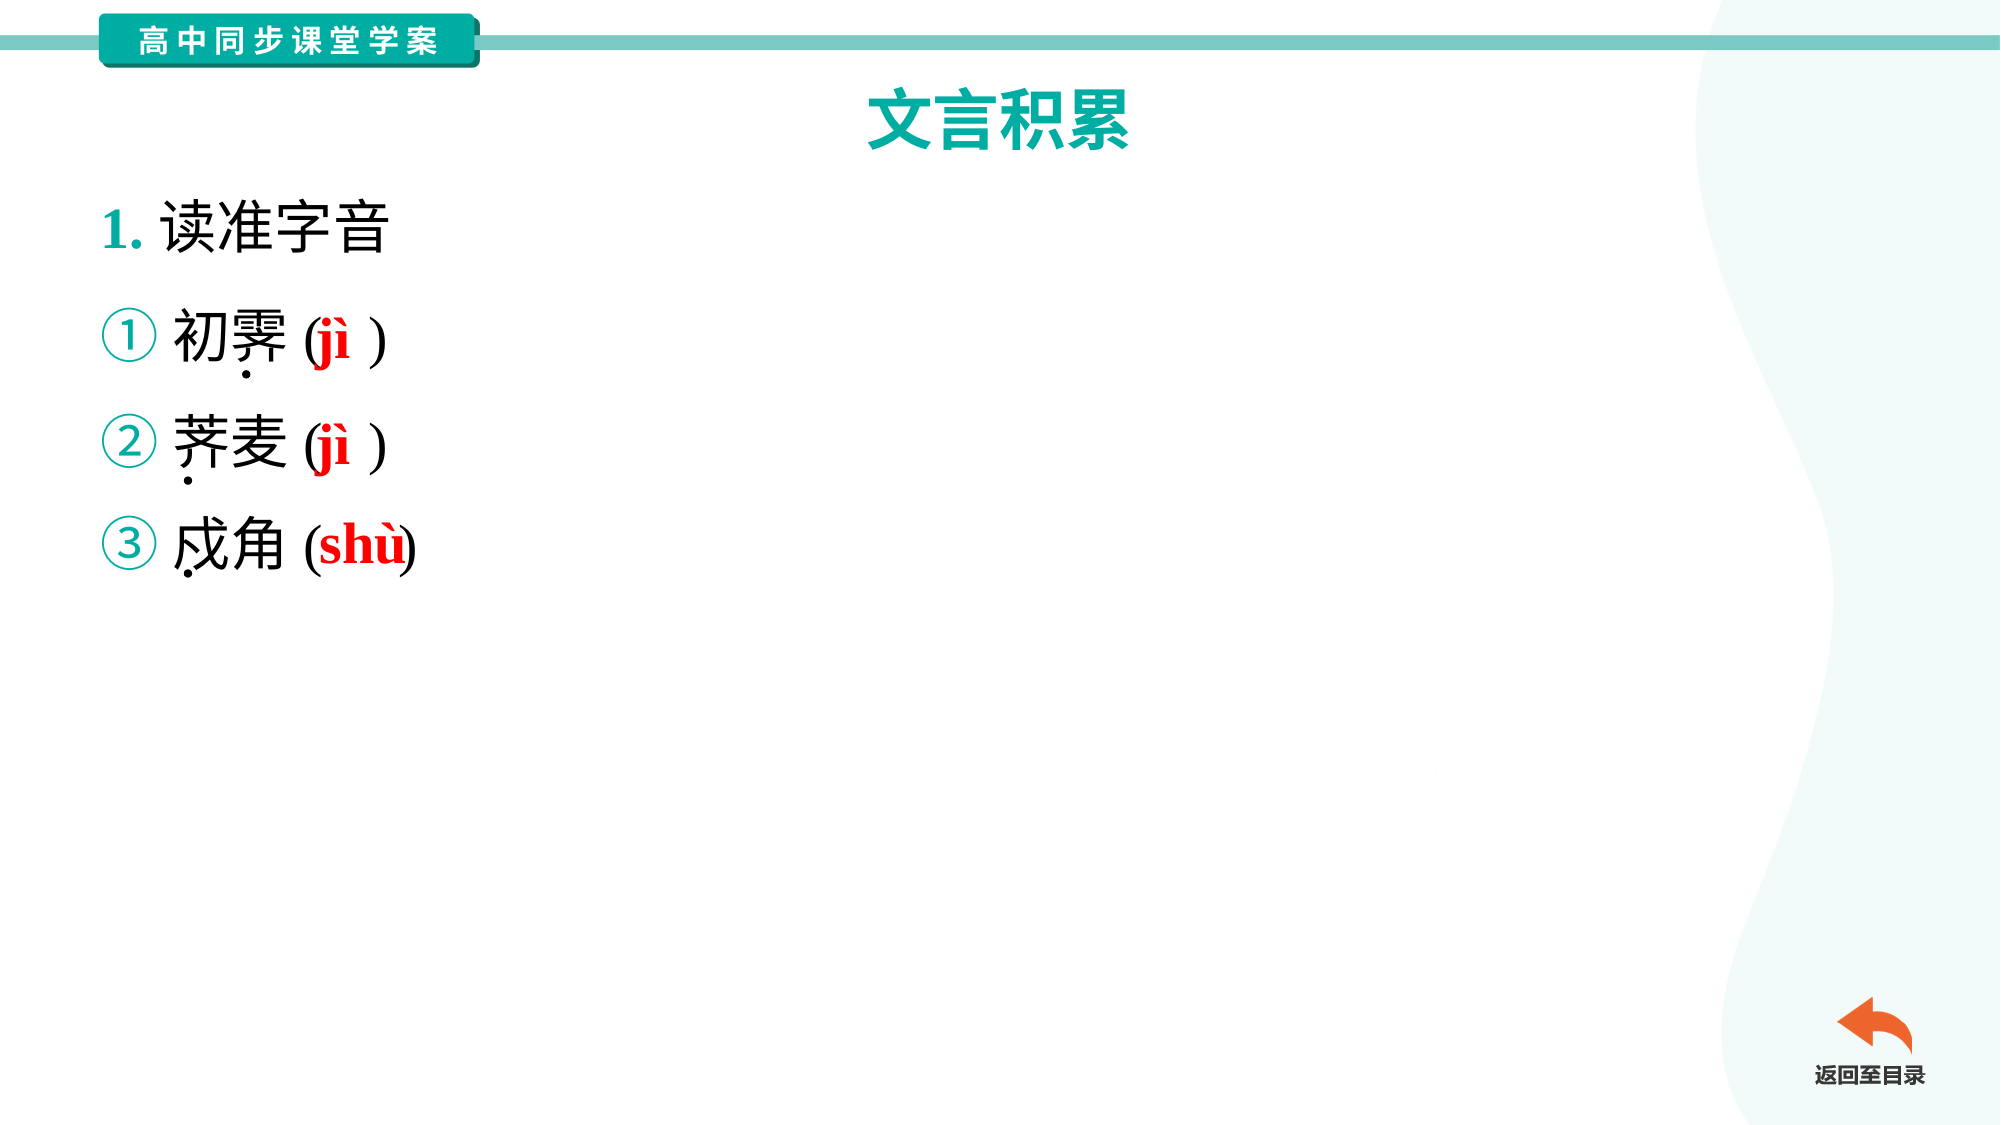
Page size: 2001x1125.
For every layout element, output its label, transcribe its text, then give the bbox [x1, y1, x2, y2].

text_box [183, 476, 193, 485]
text_box jì [293, 370, 372, 466]
picture [0, 0, 2000, 1125]
text_box [183, 569, 193, 578]
text_box shù [298, 473, 429, 565]
text_box 1.读准字音 [100, 156, 1899, 250]
text_box 文言积累 [100, 76, 1899, 156]
text_box [242, 370, 251, 379]
text_box ①初霁( ) ②荠麦( ) ③戍角( ) [100, 262, 1899, 567]
text_box jì [293, 264, 372, 359]
